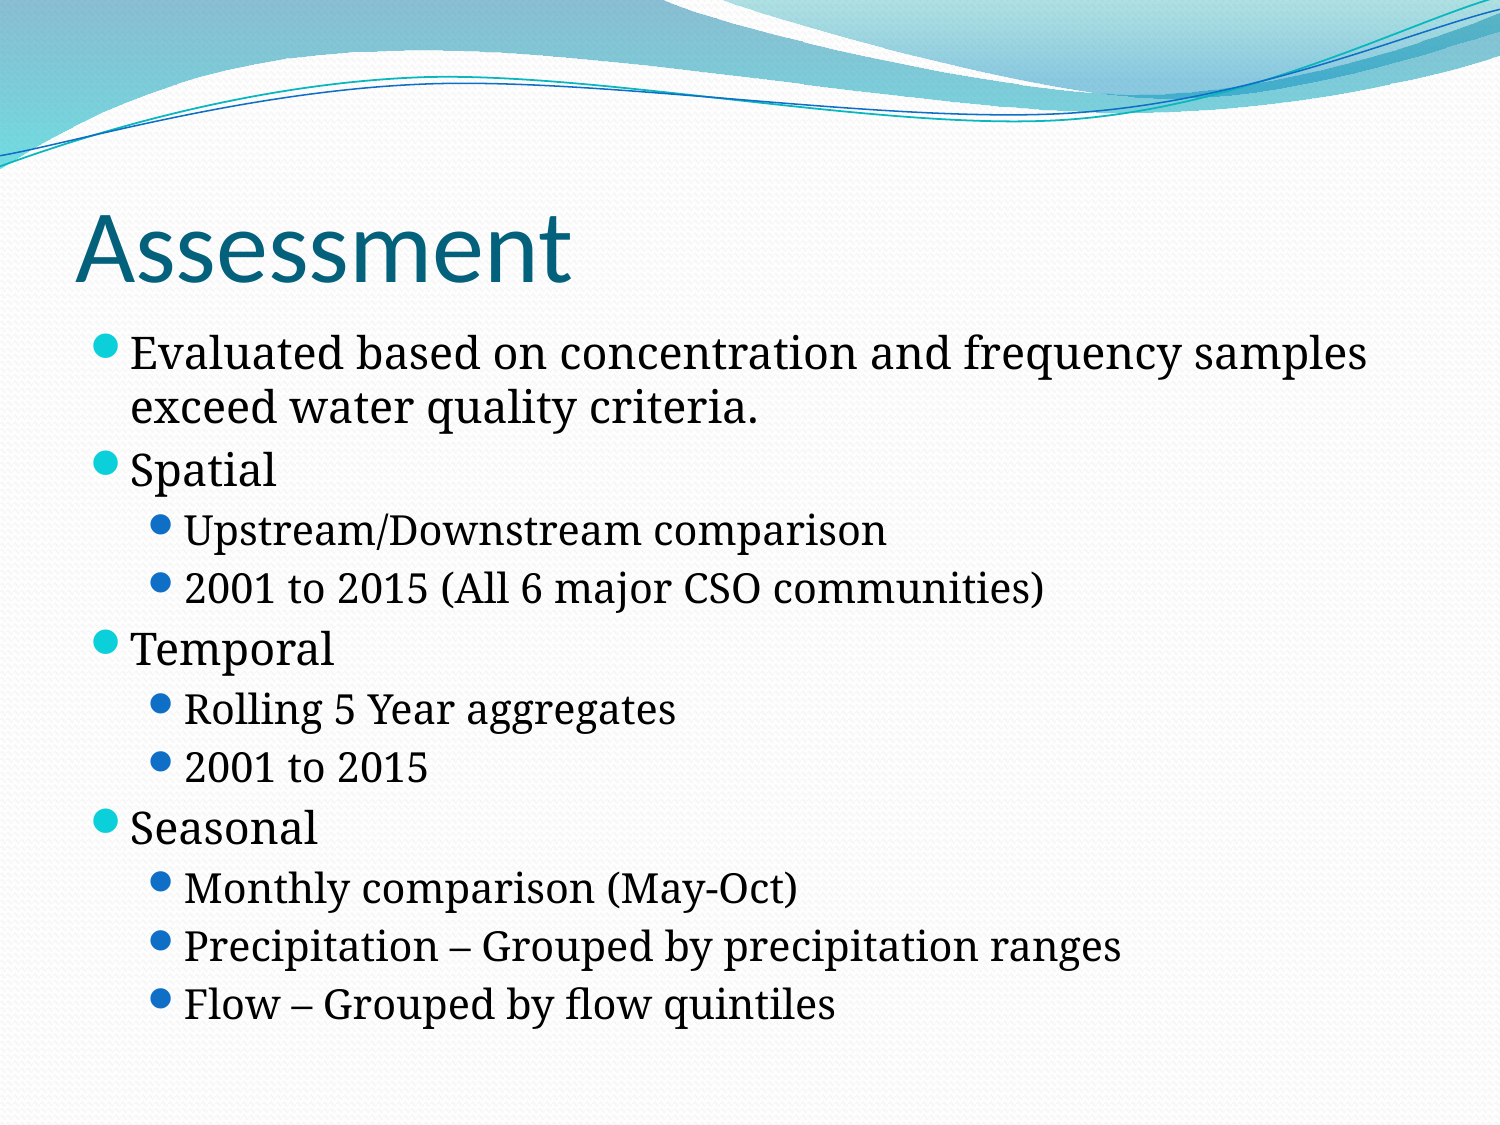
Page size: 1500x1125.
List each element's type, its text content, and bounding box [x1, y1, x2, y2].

list Evaluated based on concentration and frequency samples exceed water quality criteria. Spatial Upstream/Downstream comparison 2001 to 2015 (All 6 major CSO communities) Temporal Rolling 5 Year aggregates 2001 to 2015 Seasonal Monthly comparison (May-Oct) Precipitation – Grouped by precipitation ranges Flow – Grouped by flow quintiles [75, 317, 1425, 1038]
title Assessment [75, 115, 1425, 303]
